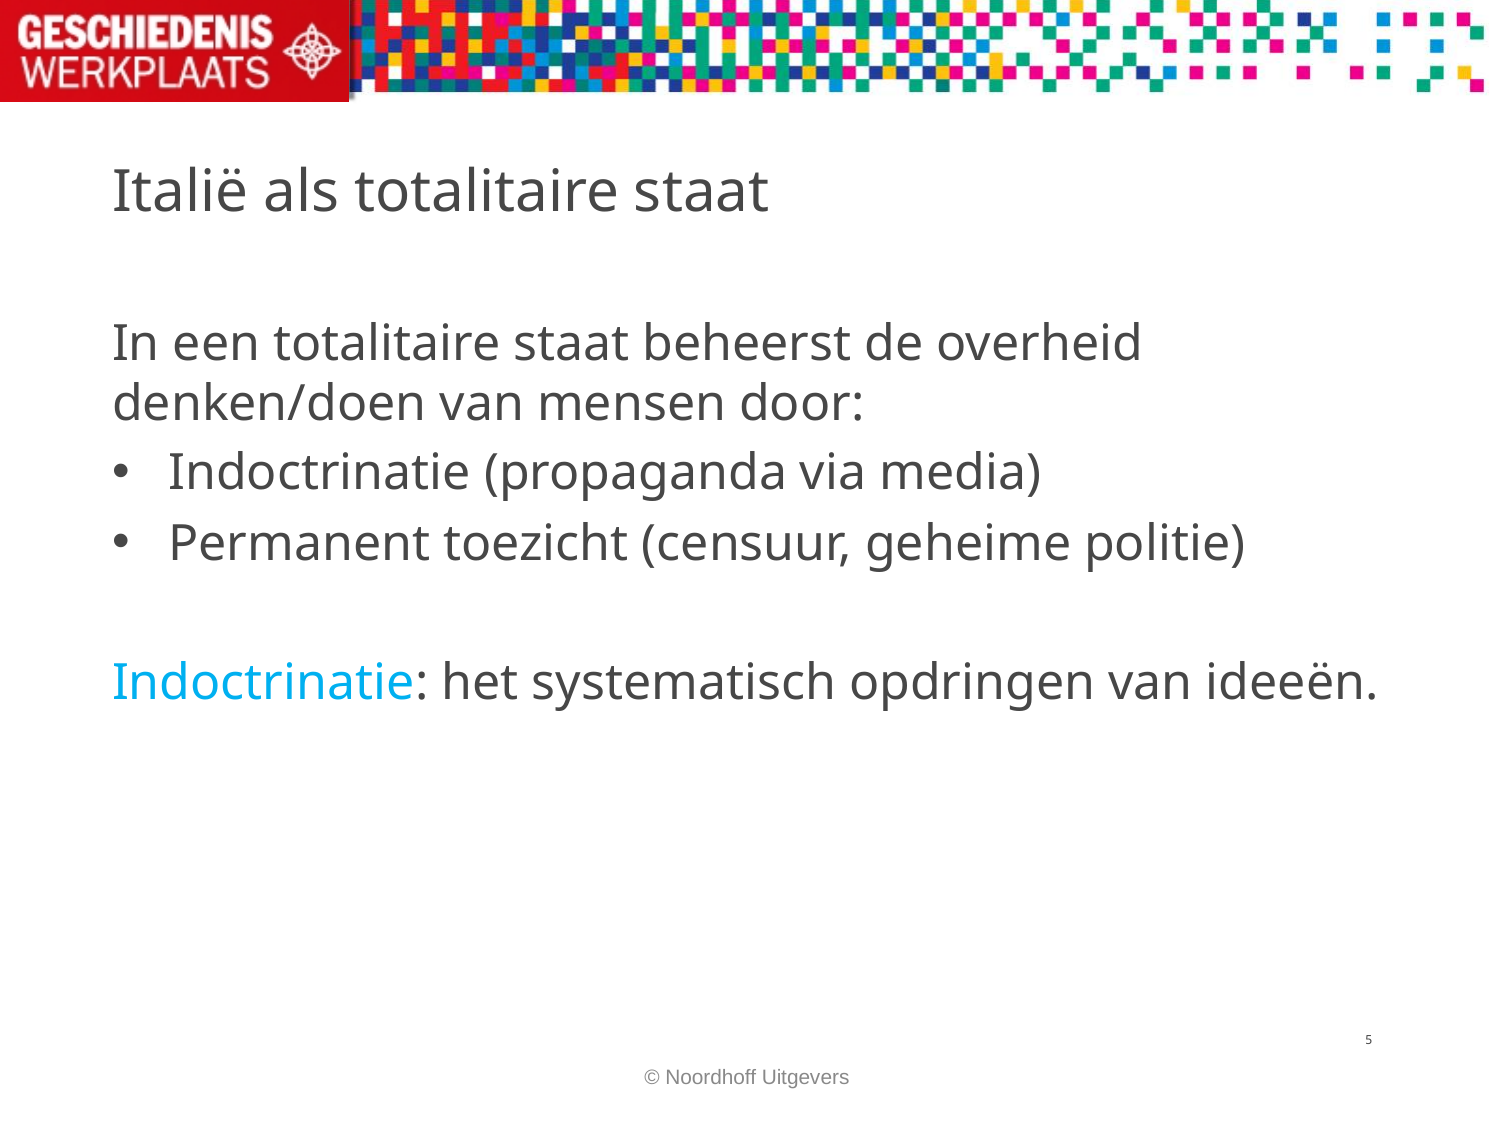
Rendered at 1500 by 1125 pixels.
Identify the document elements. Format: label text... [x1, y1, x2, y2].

title Italië als totalitaire staat [112, 145, 1401, 256]
slide_number 5 [1325, 1025, 1388, 1063]
list In een totalitaire staat beheerst de overheid denken/doen van mensen door: Indoctrinatie (propaganda via media) Permanent toezicht (censuur, geheime politie) Indoctrinatie: het systematisch opdringen van ideeën. [112, 302, 1409, 988]
text_box © Noordhoff Uitgevers [512, 1045, 988, 1106]
picture [0, 0, 1500, 1125]
